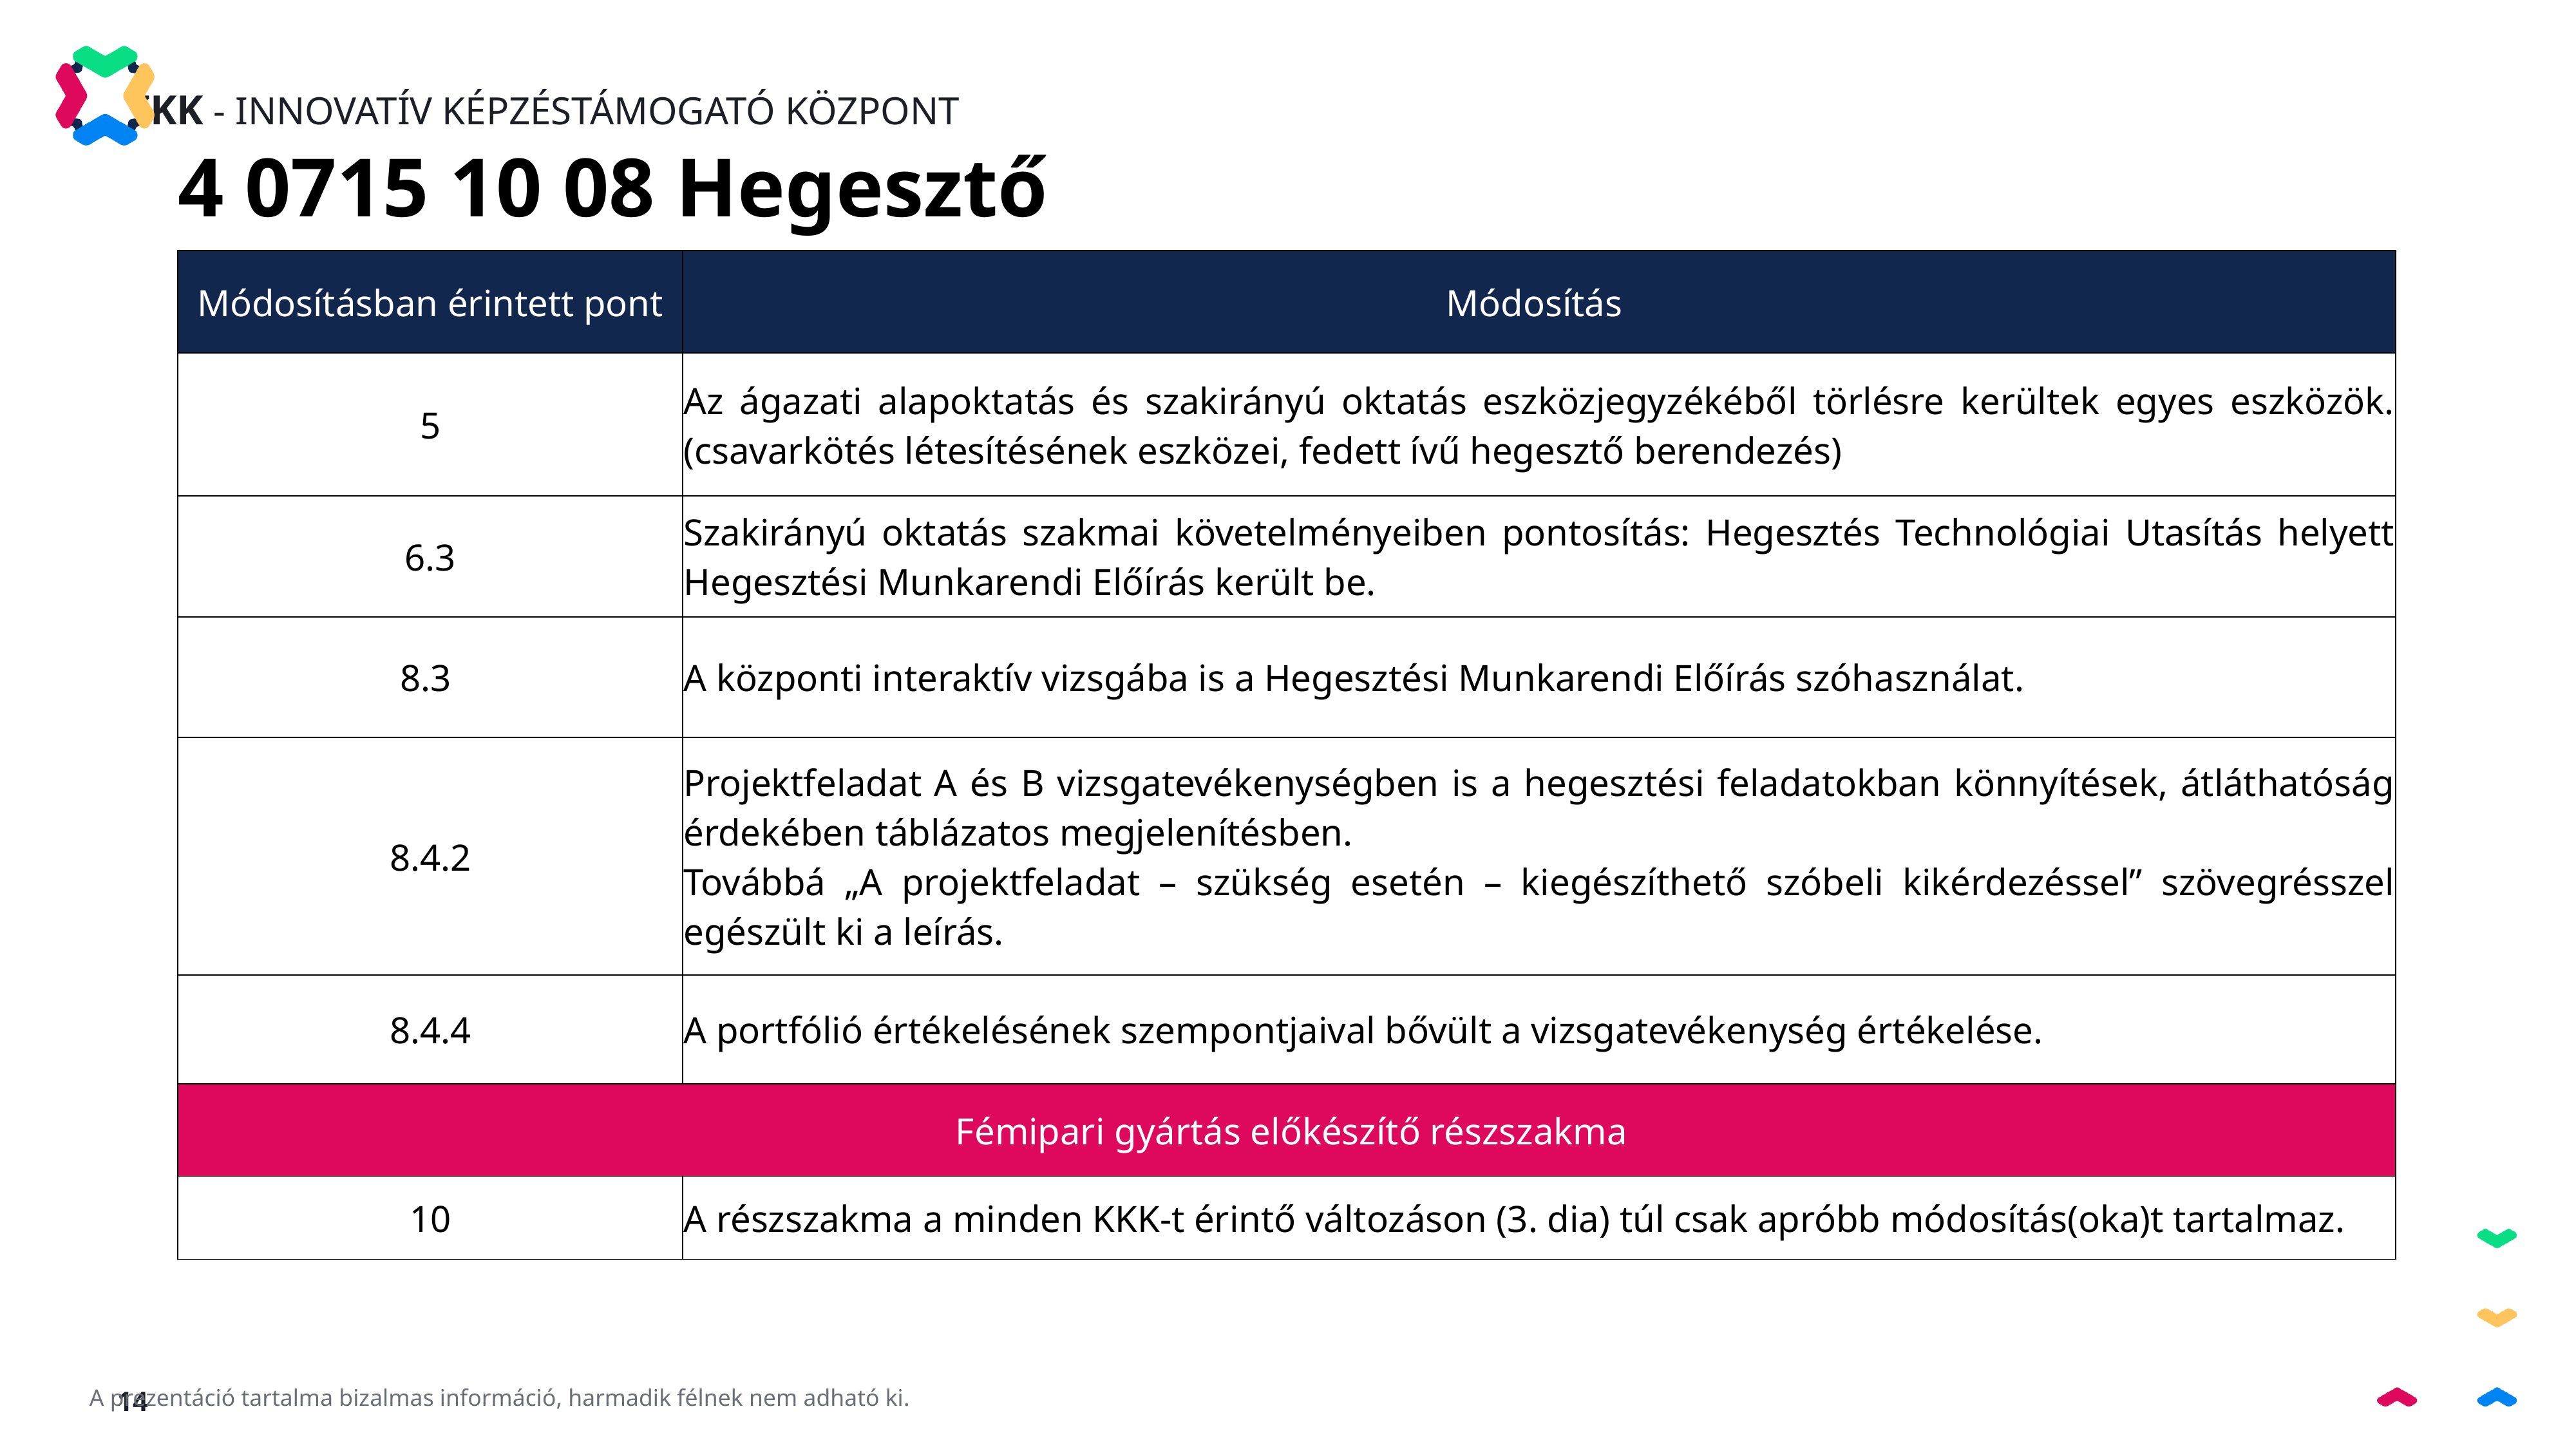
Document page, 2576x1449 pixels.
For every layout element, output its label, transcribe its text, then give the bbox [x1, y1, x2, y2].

table_cell 6.3 [178, 497, 682, 616]
picture [2377, 1229, 2517, 1406]
table_cell 8.4.2 [178, 738, 682, 974]
table_cell Fémipari gyártás előkészítő részszakma [178, 1084, 2395, 1176]
table_header Módosítás [683, 251, 2395, 352]
table_cell A részszakma a minden KKK-t érintő változáson (3. dia) túl csak apróbb módosítás(oka)t tartalmaz. [683, 1177, 2395, 1259]
table_cell 8.3 [178, 618, 682, 737]
table_cell Projektfeladat A és B vizsgatevékenységben is a hegesztési feladatokban könnyítések, átláthatóság érdekében táblázatos megjelenítésben. Továbbá „A projektfeladat – szükség esetén – kiegészíthető szóbeli kikérdezéssel” szövegrésszel egészült ki a leírás. [683, 738, 2395, 974]
table_cell A központi interaktív vizsgába is a Hegesztési Munkarendi Előírás szóhasználat. [683, 618, 2395, 737]
list 4 0715 10 08 Hegesztő [178, 136, 2338, 217]
table_cell 8.4.4 [178, 976, 682, 1083]
table_cell 10 [178, 1177, 682, 1259]
table_cell Szakirányú oktatás szakmai követelményeiben pontosítás: Hegesztés Technológiai Utasítás helyett Hegesztési Munkarendi Előírás került be. [683, 497, 2395, 616]
table_cell Az ágazati alapoktatás és szakirányú oktatás eszközjegyzékéből törlésre kerültek egyes eszközök. (csavarkötés létesítésének eszközei, fedett ívű hegesztő berendezés) [683, 354, 2395, 495]
table_cell A portfólió értékelésének szempontjaival bővült a vizsgatevékenység értékelése. [683, 976, 2395, 1083]
picture [55, 46, 155, 146]
table_header Módosításban érintett pont [178, 251, 682, 352]
table_cell 5 [178, 354, 682, 495]
